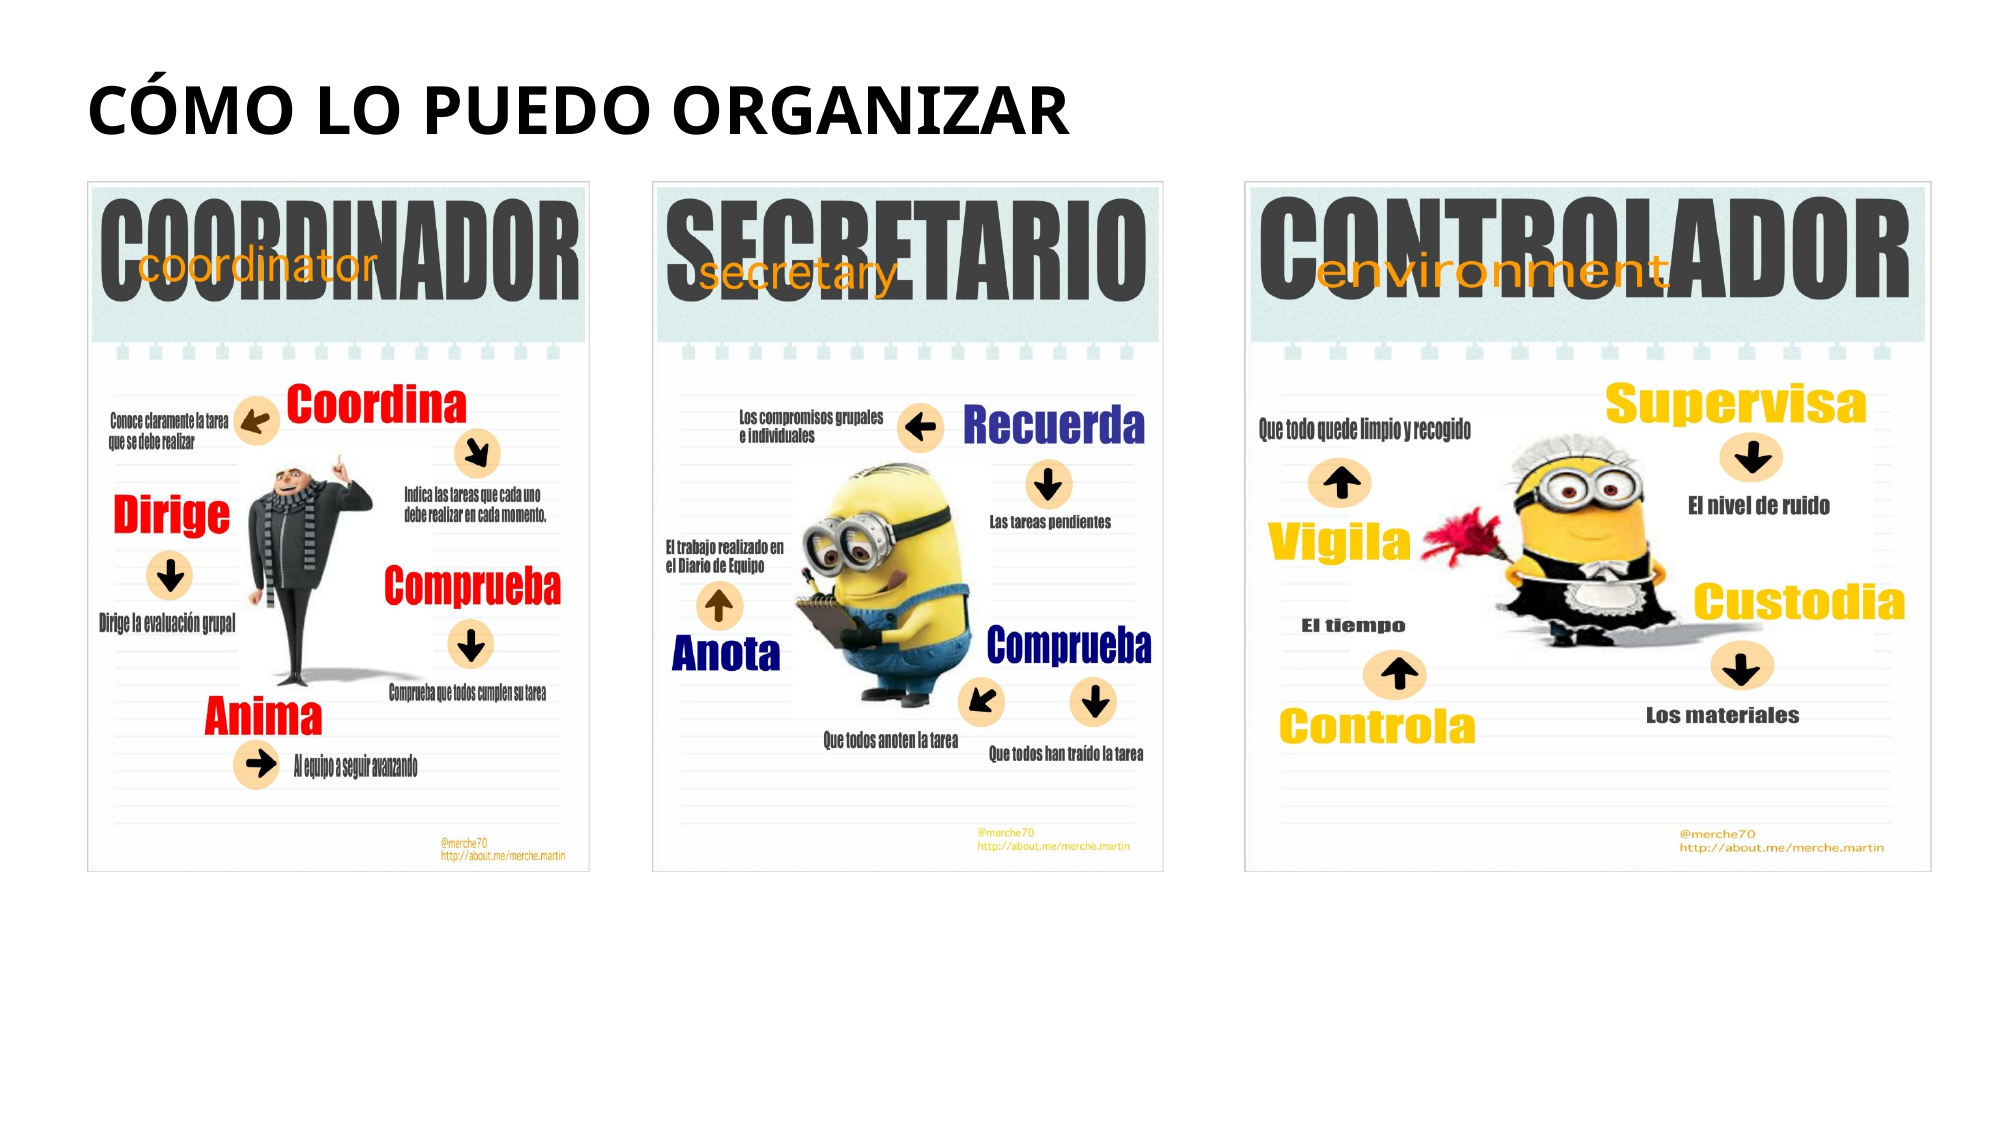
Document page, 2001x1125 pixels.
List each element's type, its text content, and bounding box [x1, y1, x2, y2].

picture [652, 181, 1166, 872]
title CÓMO LO PUEDO ORGANIZAR [71, 66, 1797, 160]
picture [1244, 181, 1935, 872]
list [87, 181, 592, 872]
